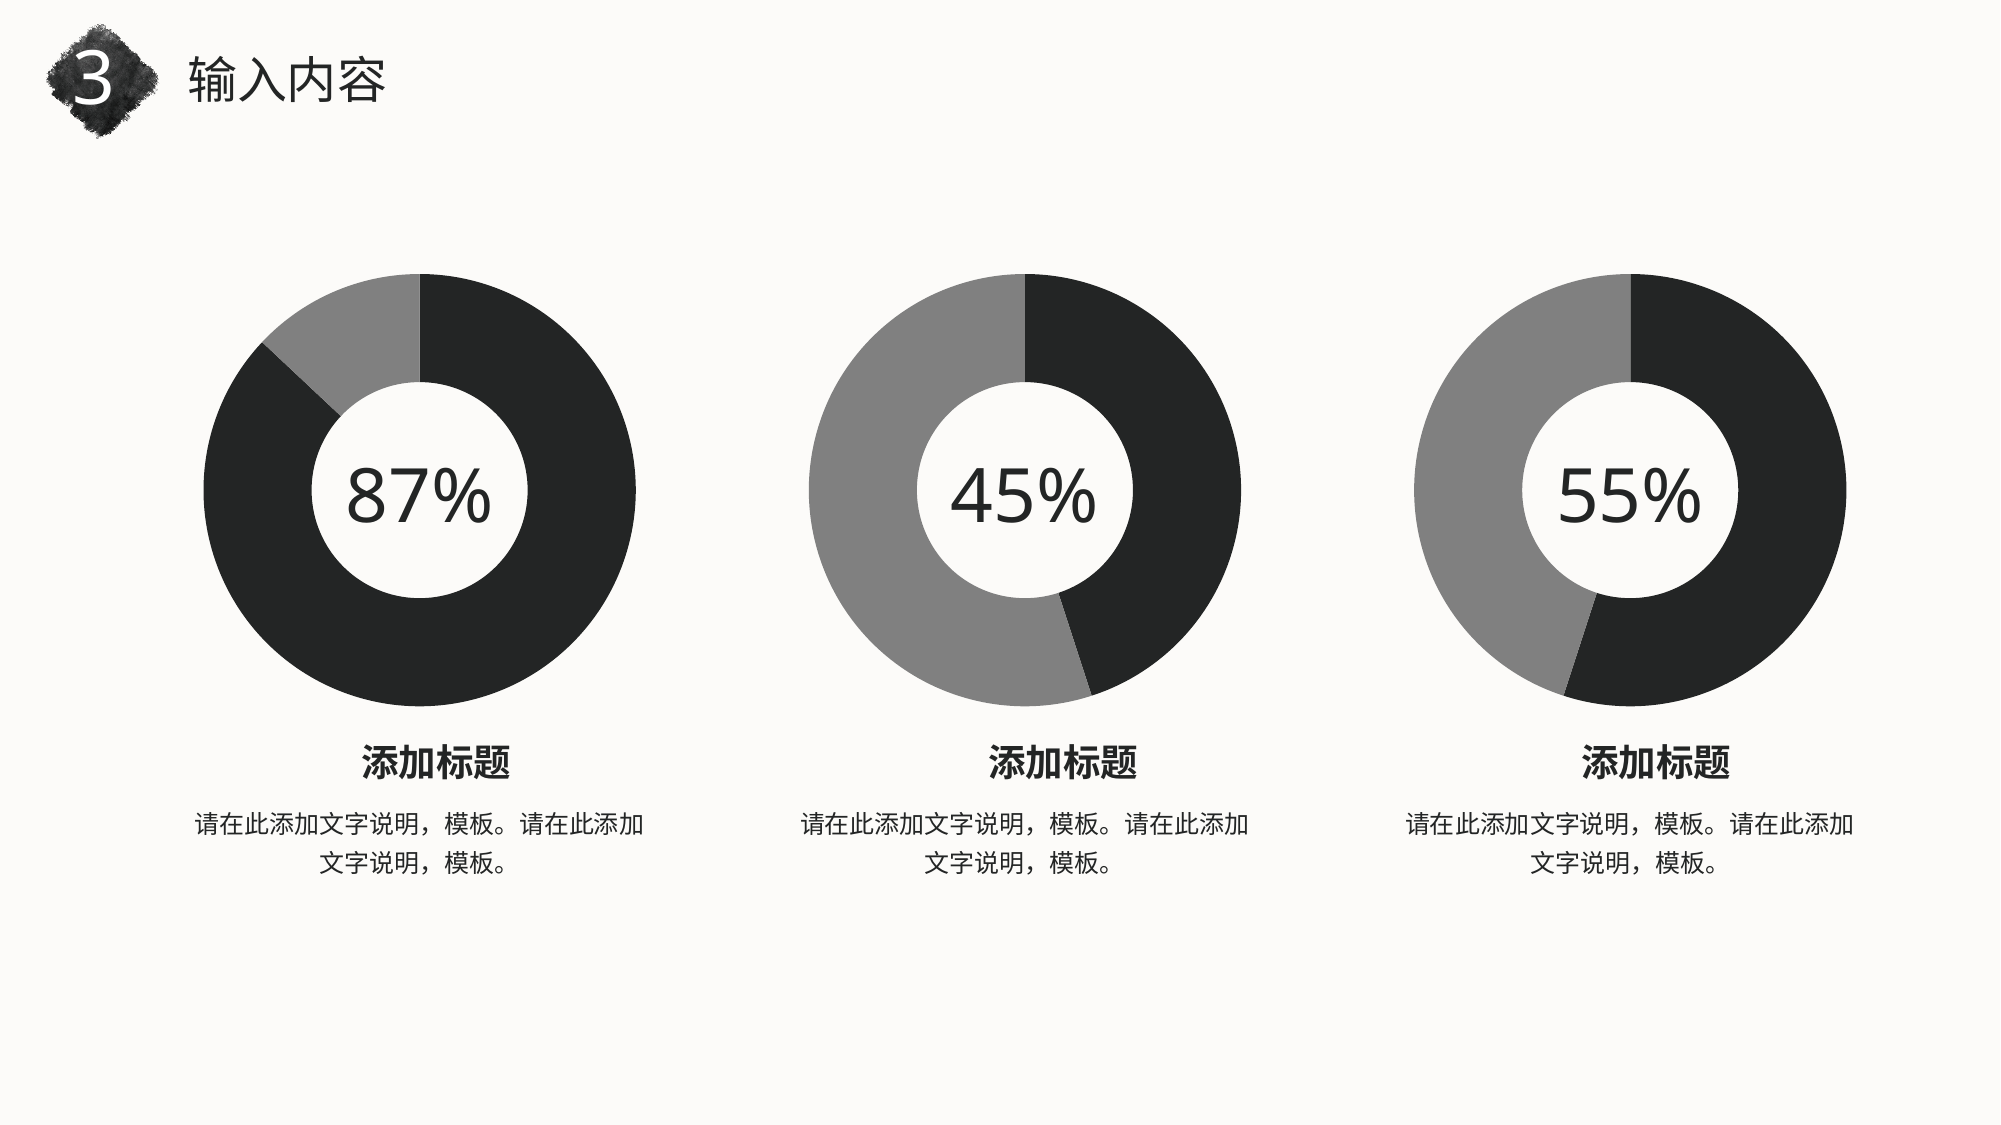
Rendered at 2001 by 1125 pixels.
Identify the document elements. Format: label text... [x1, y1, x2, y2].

text_box 请在此添加文字说明，模板。请在此添加文字说明，模板。 [1380, 792, 1881, 885]
picture [42, 22, 163, 139]
text_box 输入内容 [172, 41, 543, 117]
text_box 添加标题 [329, 731, 543, 792]
chart [734, 264, 1316, 716]
chart [129, 264, 711, 716]
text_box 添加标题 [934, 731, 1192, 792]
chart [1339, 264, 1921, 716]
text_box 请在此添加文字说明，模板。请在此添加文字说明，模板。 [774, 792, 1276, 885]
text_box 添加标题 [1540, 731, 1773, 792]
text_box 请在此添加文字说明，模板。请在此添加文字说明，模板。 [169, 792, 670, 885]
